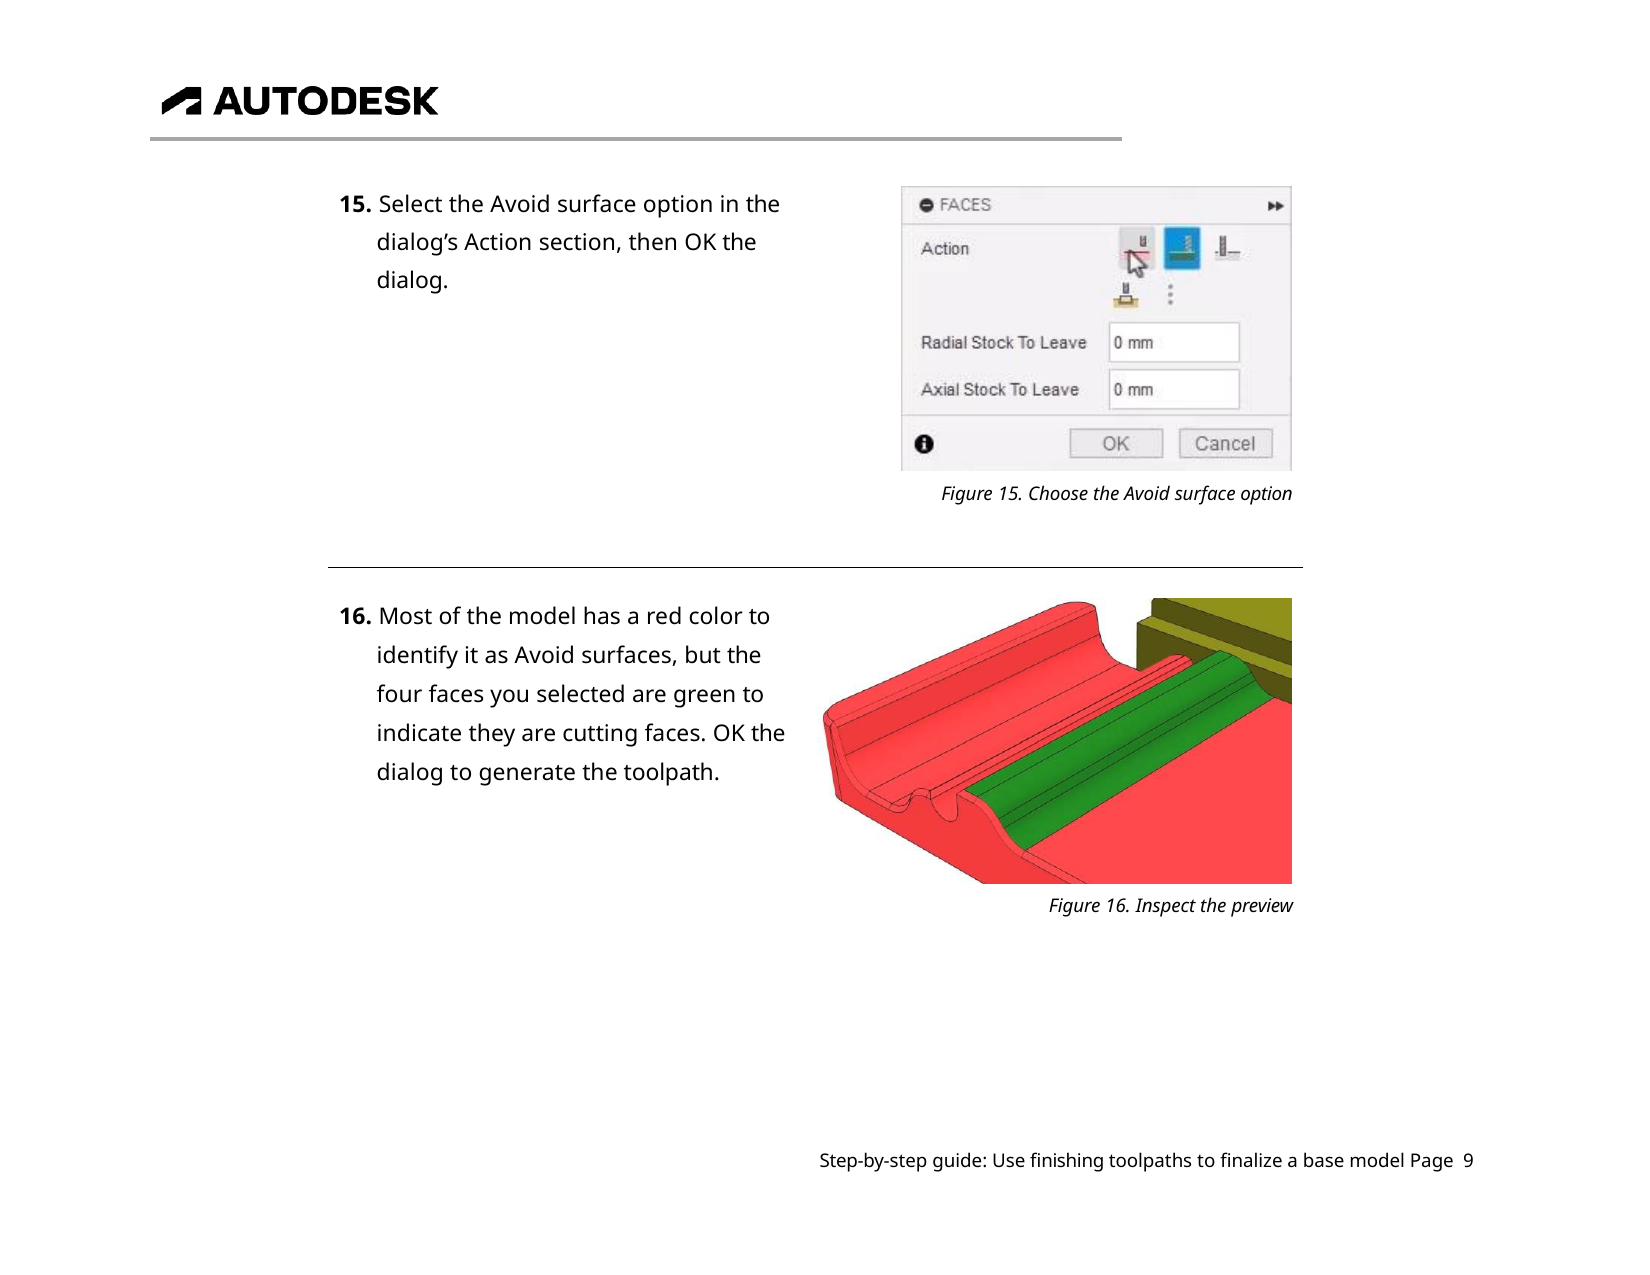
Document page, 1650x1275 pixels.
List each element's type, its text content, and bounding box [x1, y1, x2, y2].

table_header Figure 15. Choose the Avoid surface option [803, 187, 1303, 567]
picture [817, 598, 1293, 884]
picture [161, 86, 439, 115]
table_header 15. Select the Avoid surface option in the dialog’s Action section, then OK the dialog. [328, 187, 803, 567]
table_cell 16. Most of the model has a red color to identify it as Avoid surfaces, but the four faces you selected are green to indicate they are cutting faces. OK the dialog to generate the toolpath. [328, 568, 803, 929]
slide_number Step-by-step guide: Use finishing toolpaths to finalize a base model Page 10 [817, 1145, 1509, 1275]
table_cell Figure 16. Inspect the preview [803, 568, 1303, 929]
picture [900, 186, 1292, 472]
